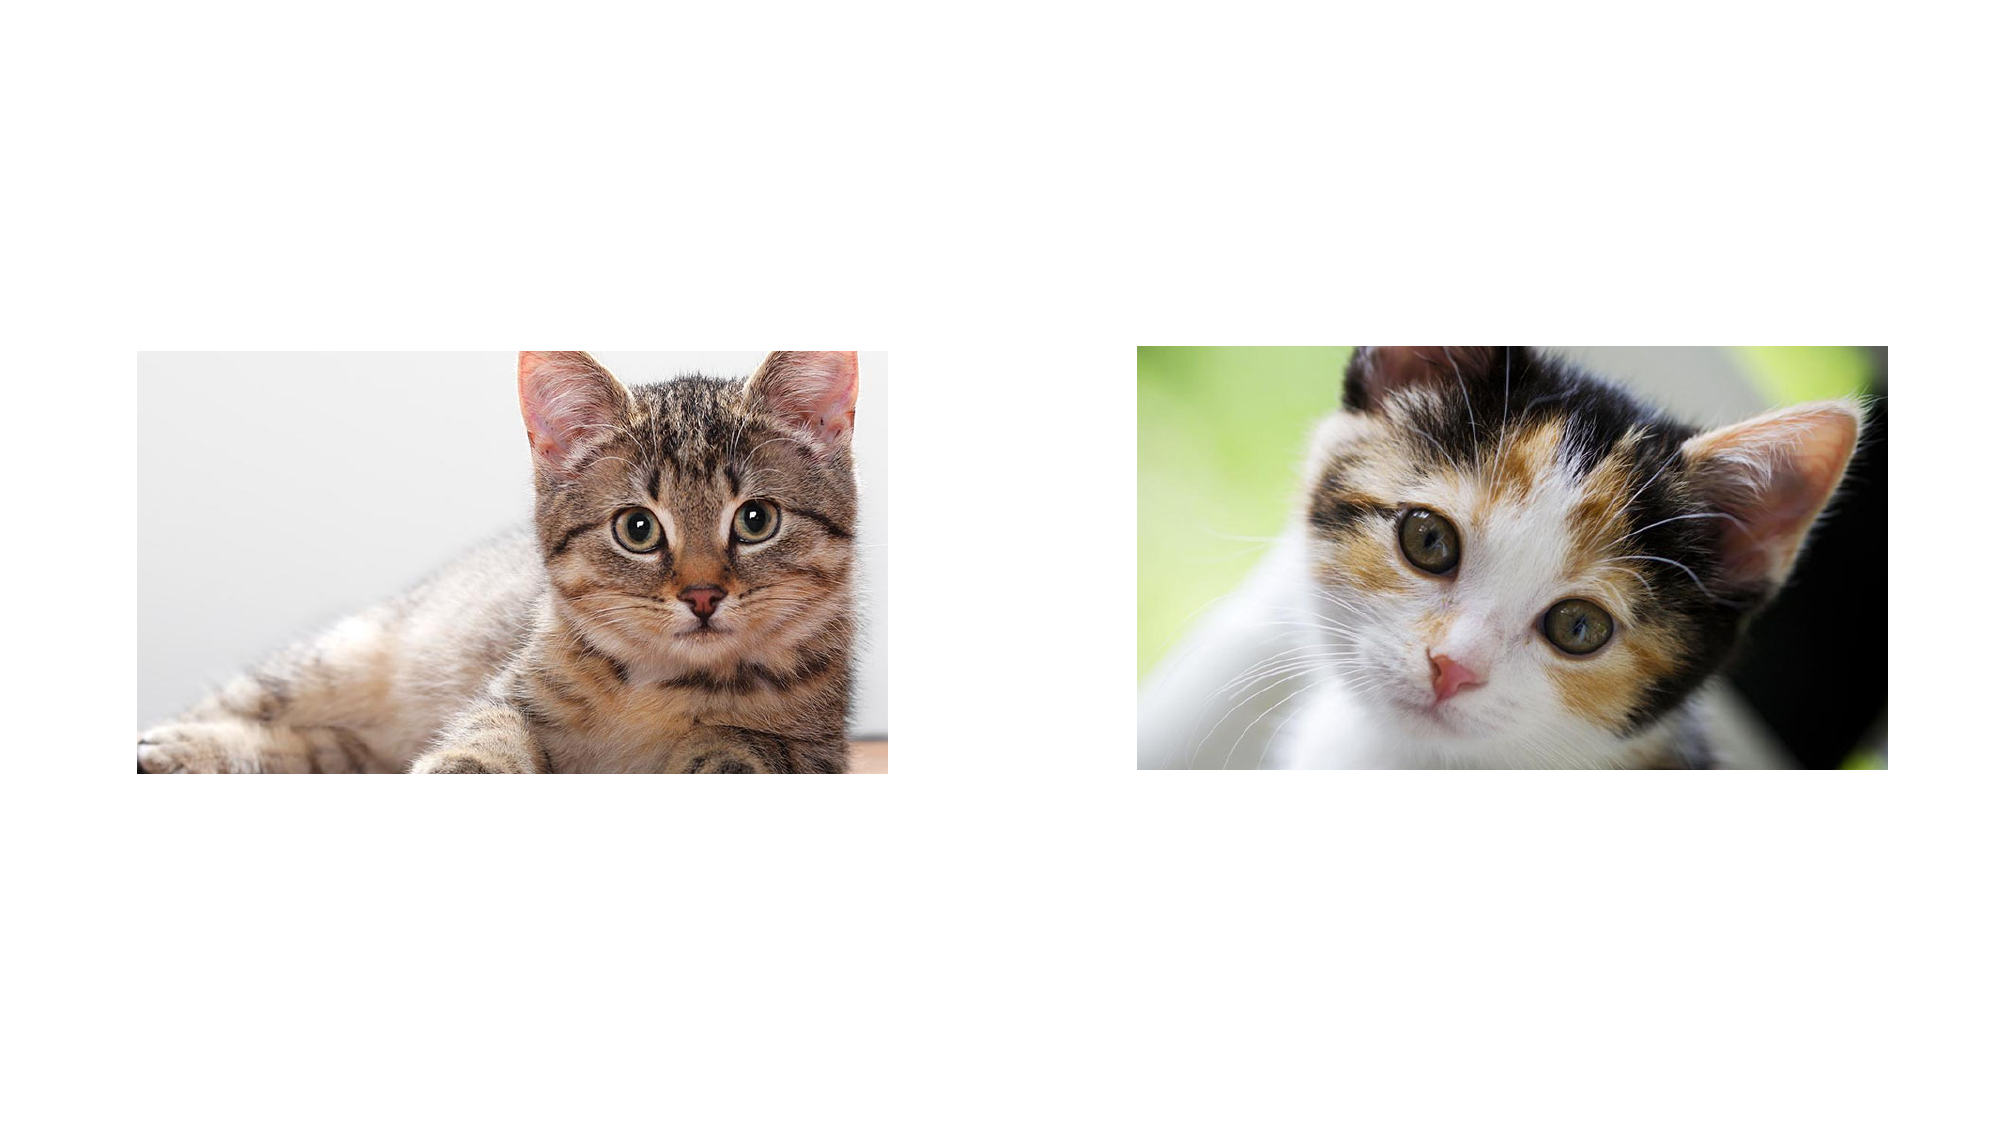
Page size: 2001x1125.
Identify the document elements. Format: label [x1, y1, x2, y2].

picture [137, 351, 888, 774]
picture [1137, 346, 1888, 770]
